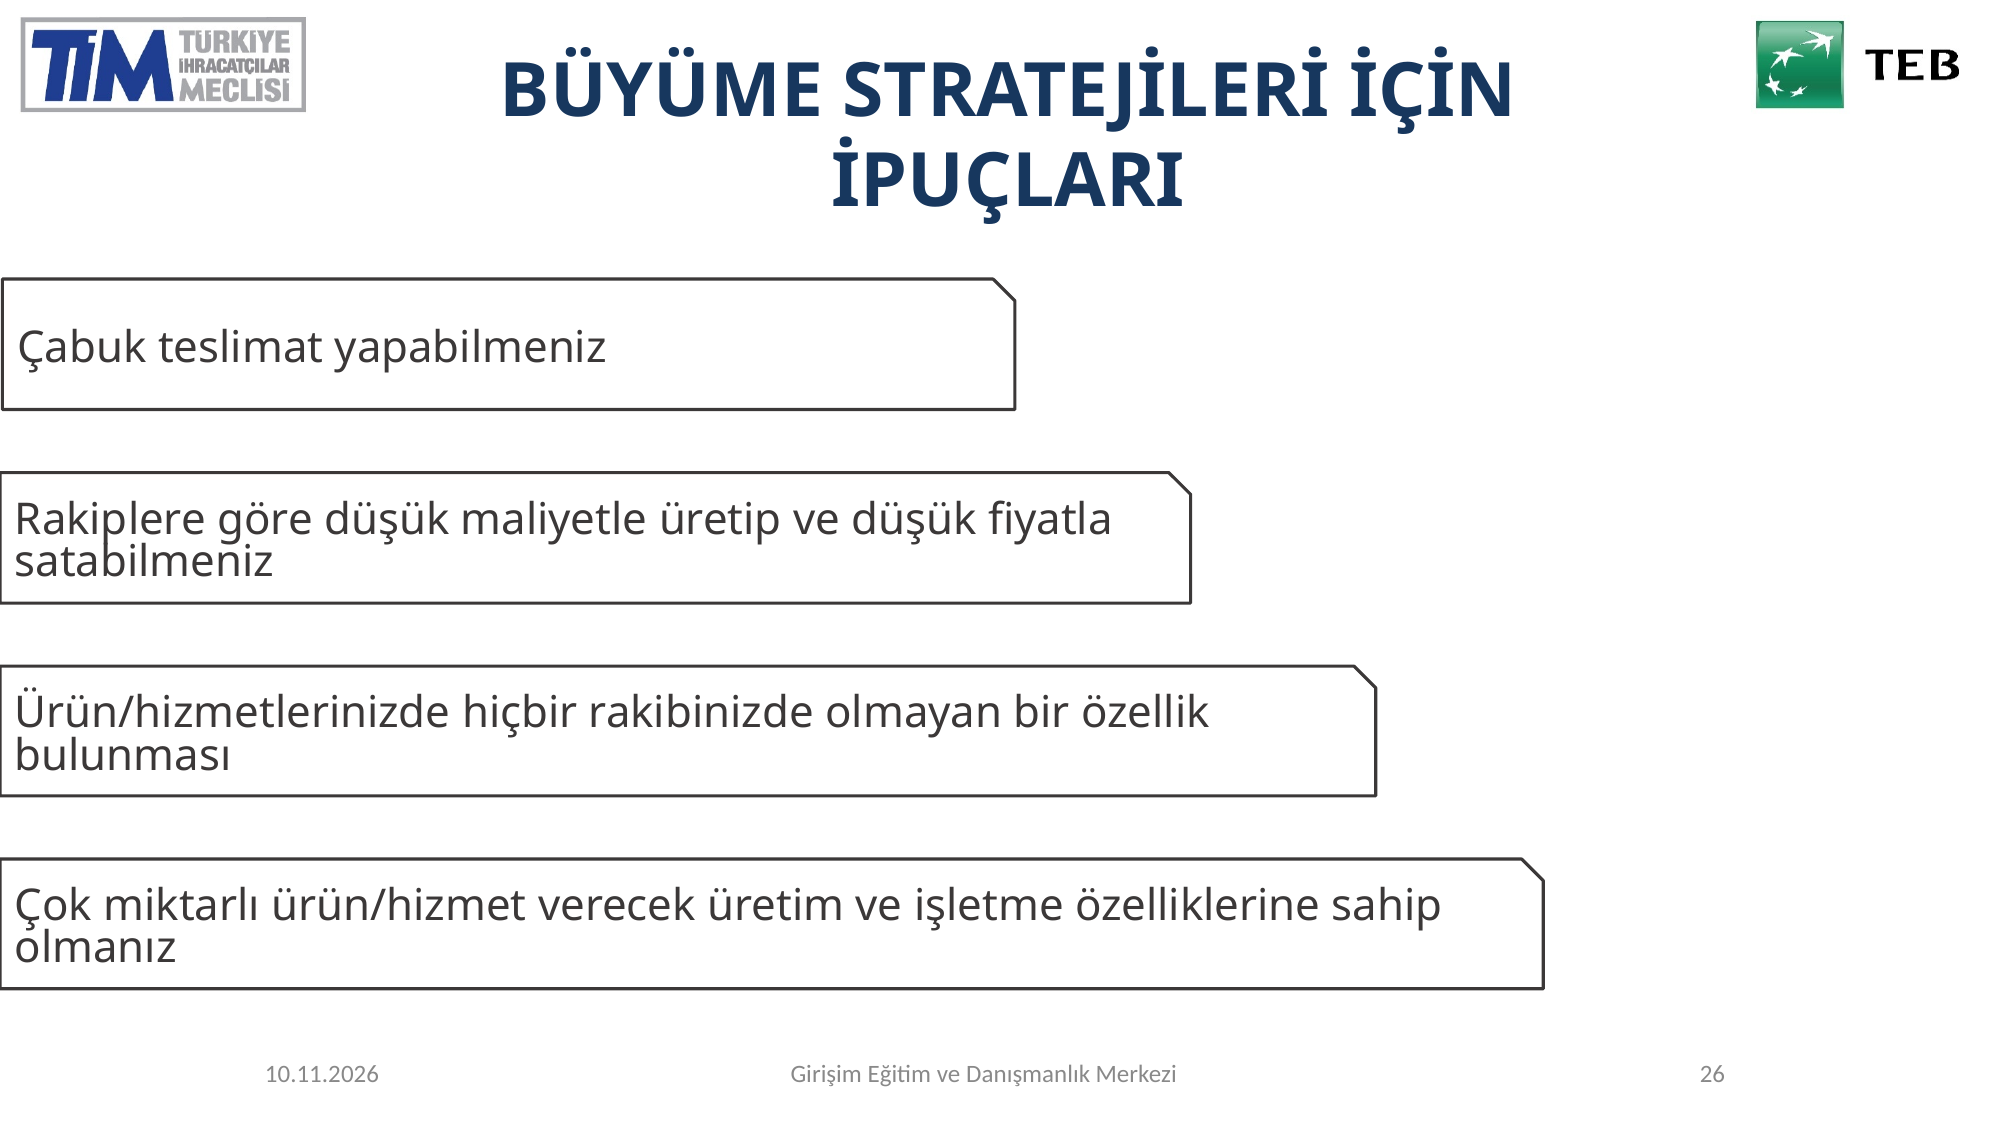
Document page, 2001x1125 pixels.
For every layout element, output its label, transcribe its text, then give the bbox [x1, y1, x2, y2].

title BÜYÜME STRATEJİLERİ İÇİN İPUÇLARI [402, 15, 1615, 248]
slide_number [249, 1042, 654, 1103]
picture [1751, 15, 1967, 114]
text_box Ürün/hizmetlerinizde hiçbir rakibinizde olmayan bir özellik bulunması [0, 664, 1378, 798]
picture [19, 15, 308, 114]
footer Girişim Eğitim ve Danışmanlık Merkezi [700, 1042, 1268, 1103]
slide_number 26 [1314, 1042, 1741, 1103]
text_box Rakiplere göre düşük maliyetle üretip ve düşük fiyatla satabilmeniz [0, 470, 1193, 606]
text_box Çabuk teslimat yapabilmeniz [0, 276, 1017, 412]
text_box Çok miktarlı ürün/hizmet verecek üretim ve işletme özelliklerine sahip olmanız [0, 856, 1546, 991]
